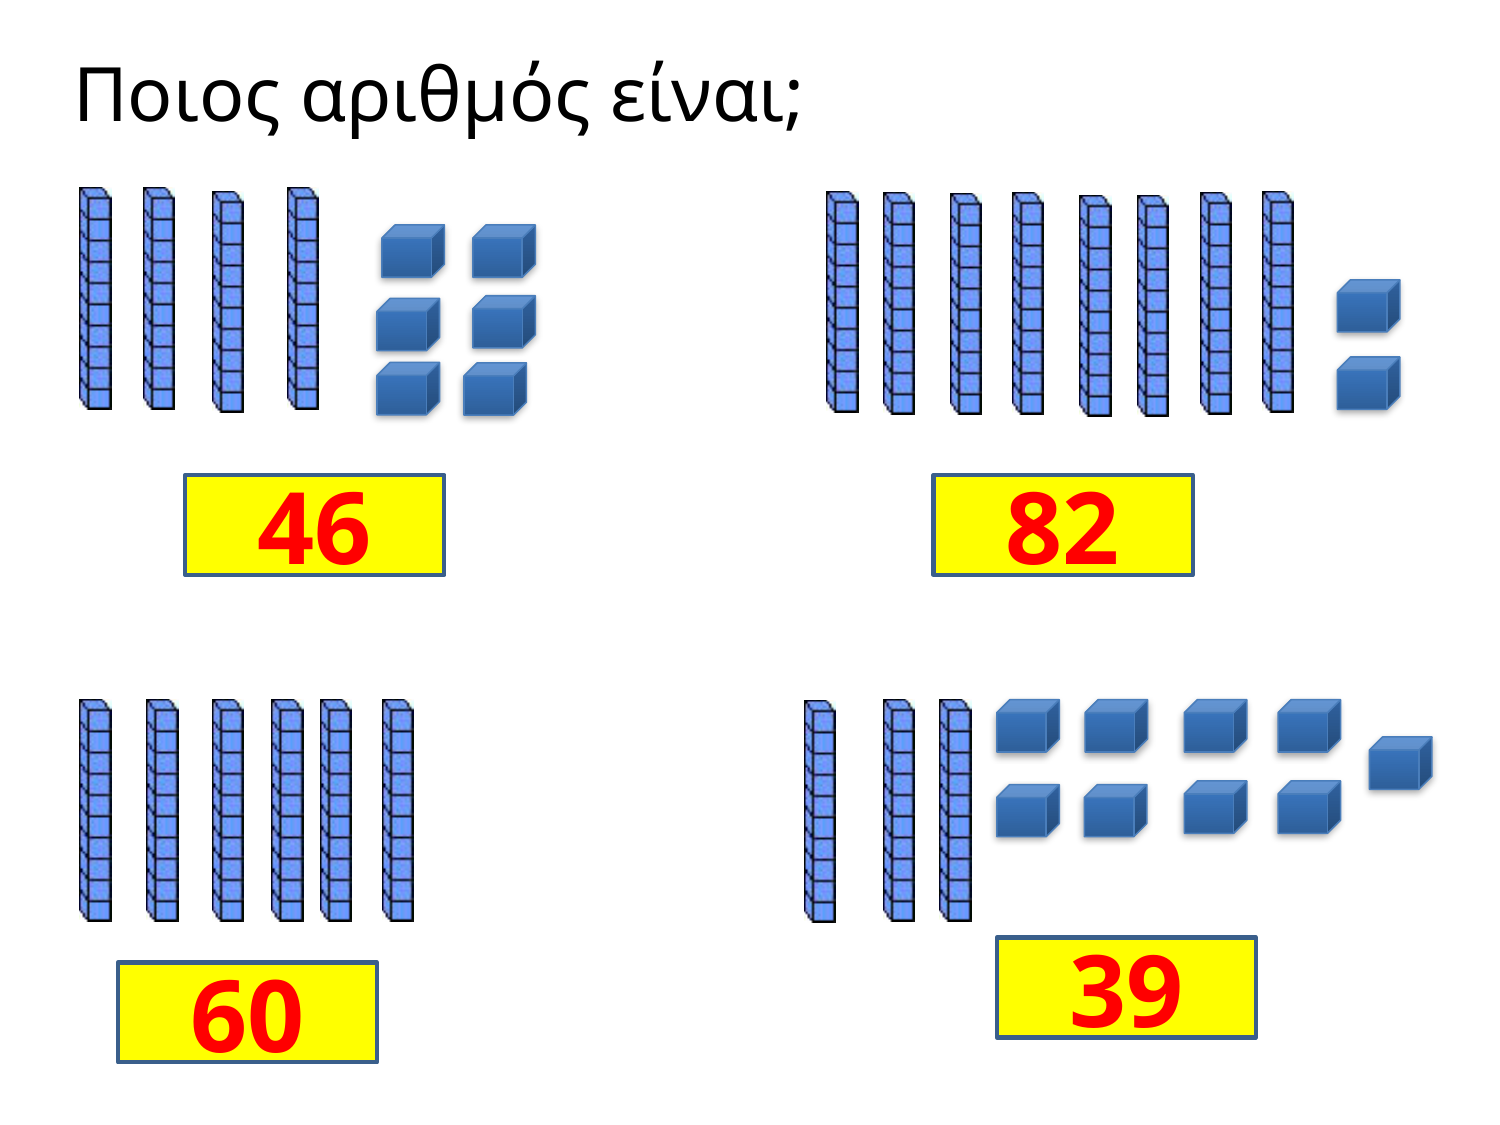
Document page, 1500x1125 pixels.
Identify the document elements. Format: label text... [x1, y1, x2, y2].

picture [143, 187, 176, 410]
text_box [1083, 783, 1148, 838]
text_box [1183, 698, 1248, 753]
picture [1262, 190, 1294, 414]
text_box 46 [183, 473, 446, 577]
picture [882, 699, 915, 922]
picture [1199, 192, 1232, 416]
picture [146, 699, 179, 923]
picture [319, 699, 352, 923]
picture [939, 699, 972, 922]
picture [826, 190, 859, 414]
picture [381, 699, 414, 923]
text_box [1336, 356, 1401, 411]
text_box [1183, 780, 1248, 835]
text_box 60 [116, 960, 379, 1064]
text_box 82 [931, 473, 1195, 577]
text_box [1277, 698, 1342, 753]
text_box [376, 361, 441, 416]
text_box [463, 362, 528, 416]
text_box [1084, 698, 1149, 753]
picture [1079, 194, 1112, 418]
text_box [381, 224, 446, 279]
picture [212, 699, 244, 923]
picture [212, 190, 244, 414]
text_box [996, 783, 1061, 838]
text_box 39 [995, 935, 1258, 1040]
picture [803, 700, 836, 923]
picture [79, 699, 112, 923]
picture [882, 192, 915, 416]
picture [1012, 192, 1044, 416]
text_box [472, 224, 537, 279]
text_box [1368, 736, 1433, 791]
picture [271, 699, 304, 923]
text_box Ποιος αριθμός είναι; [58, 39, 821, 144]
text_box [472, 294, 537, 349]
text_box [1336, 279, 1401, 333]
text_box [1277, 780, 1342, 835]
text_box [376, 297, 441, 352]
picture [949, 192, 982, 416]
picture [1137, 194, 1169, 418]
text_box [996, 698, 1061, 753]
picture [79, 187, 112, 410]
picture [287, 187, 319, 410]
